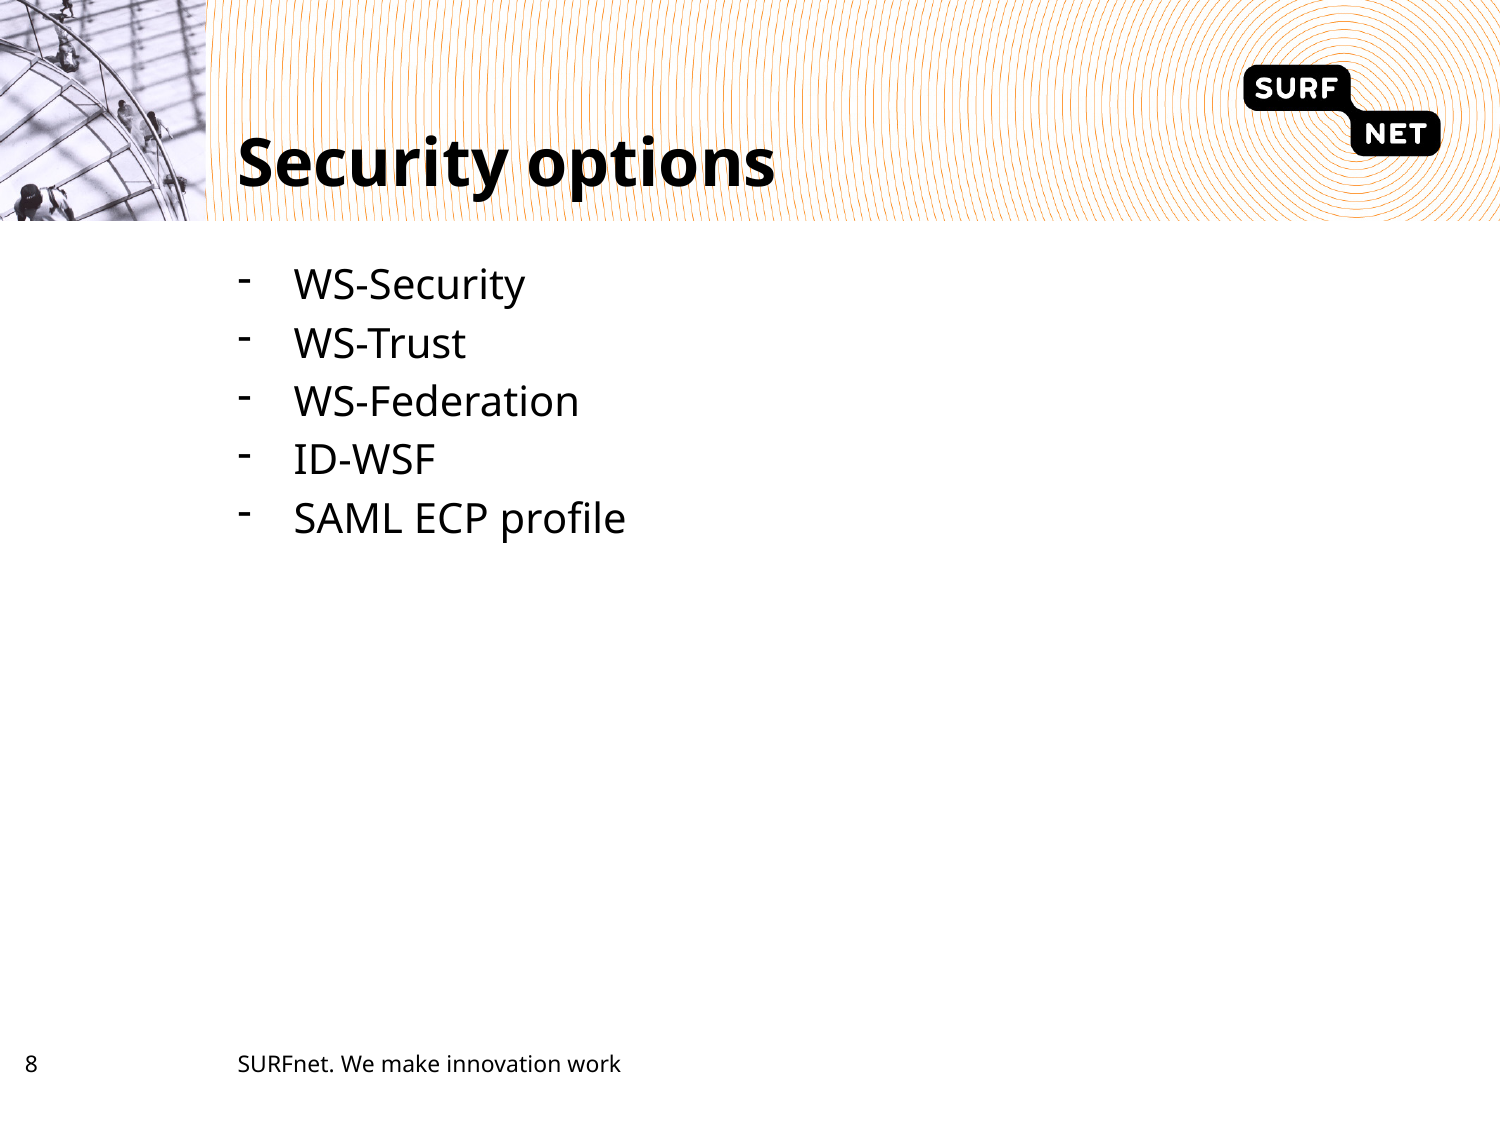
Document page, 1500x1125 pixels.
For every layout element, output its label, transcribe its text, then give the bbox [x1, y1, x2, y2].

list WS-Security WS-Trust WS-Federation ID-WSF SAML ECP profile [237, 249, 1388, 1001]
picture [0, 0, 1500, 221]
footer SURFnet. We make innovation work [237, 1049, 1388, 1125]
title Security options [237, 24, 1176, 201]
slide_number 7 [24, 1049, 201, 1125]
